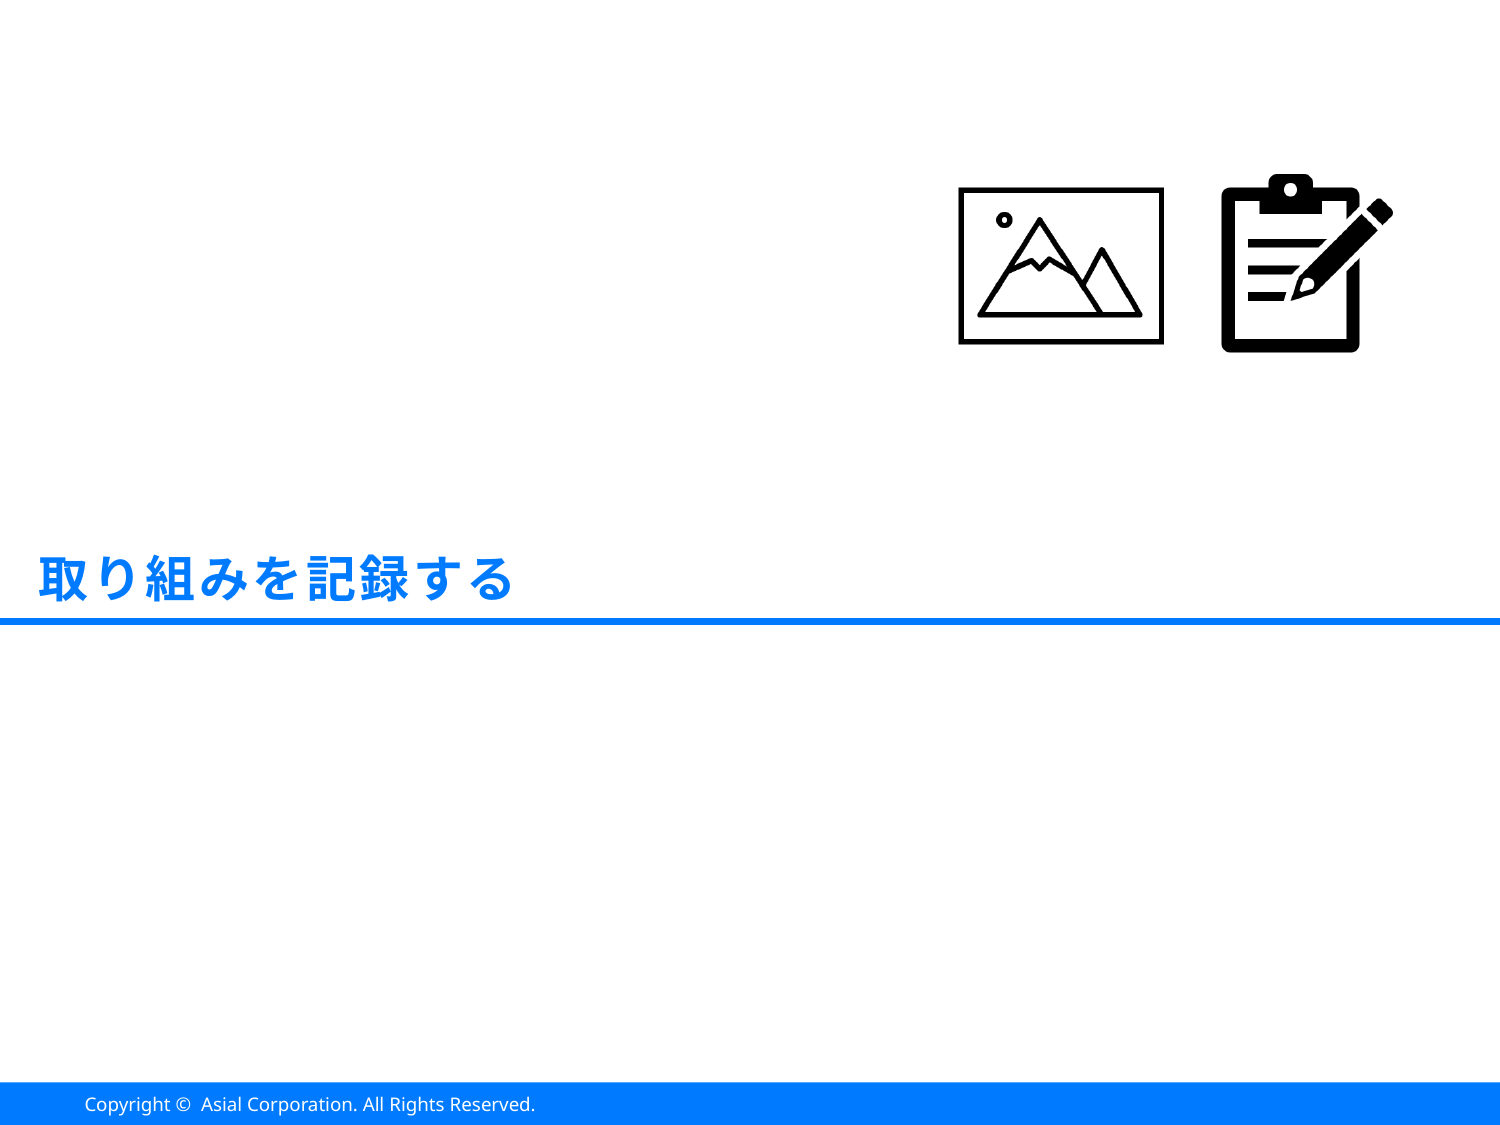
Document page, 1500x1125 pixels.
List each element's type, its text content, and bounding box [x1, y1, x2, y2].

title 取り組みを記録する [23, 538, 1500, 616]
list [1194, 156, 1404, 370]
picture [930, 133, 1191, 394]
